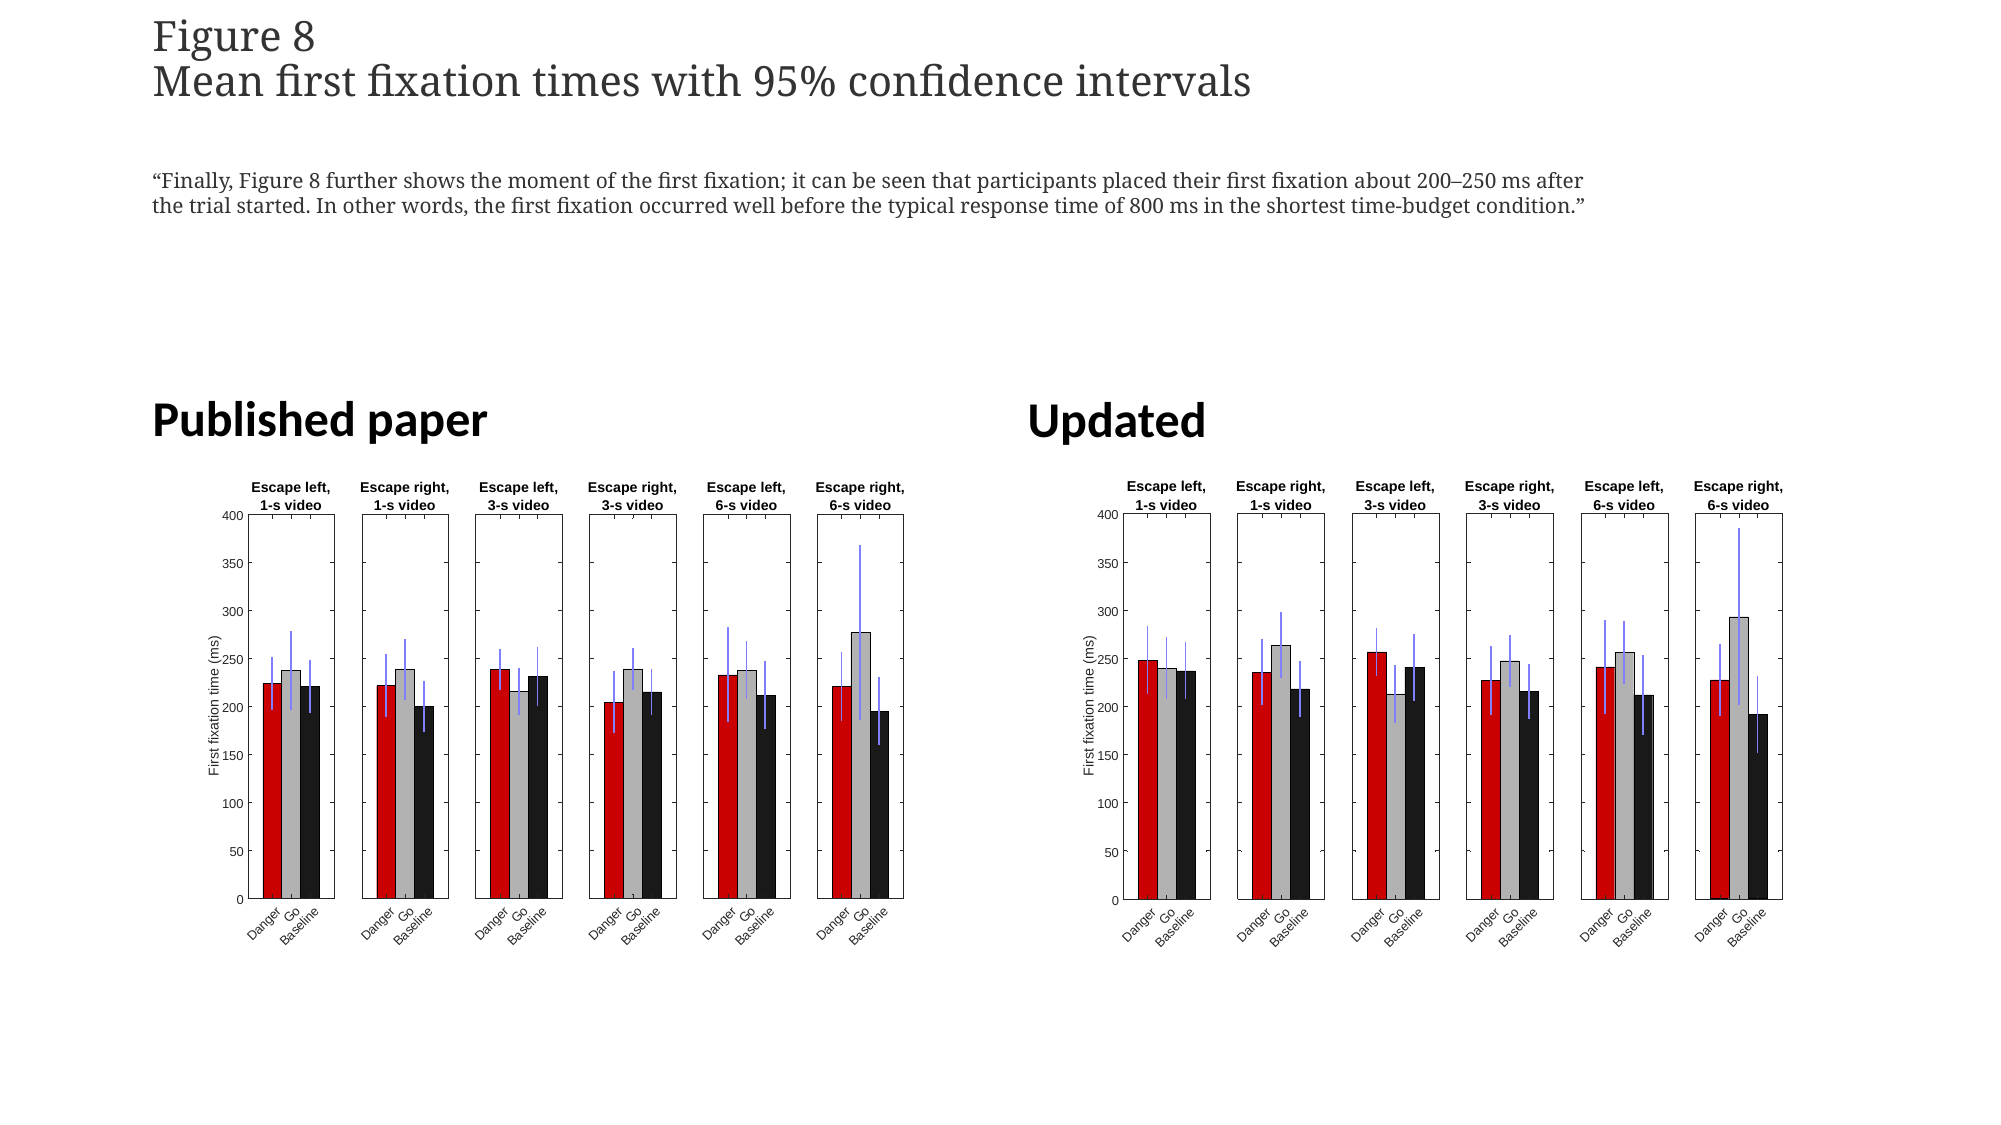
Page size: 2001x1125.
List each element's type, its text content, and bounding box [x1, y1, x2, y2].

text_box Updated [1012, 320, 1863, 456]
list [1012, 474, 1863, 953]
text_box Published paper [137, 319, 984, 455]
title Figure 8 Mean first fixation times with 95% confidence intervals [137, 0, 1863, 170]
text_box “Finally, Figure 8 further shows the moment of the first fixation; it can be seen that participants placed their first fixation about 200–250 ms after the trial started. In other words, the first fixation occurred well before the typical response time of 800 ms in the shortest time-budget condition.” [137, 160, 1622, 225]
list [137, 475, 984, 951]
